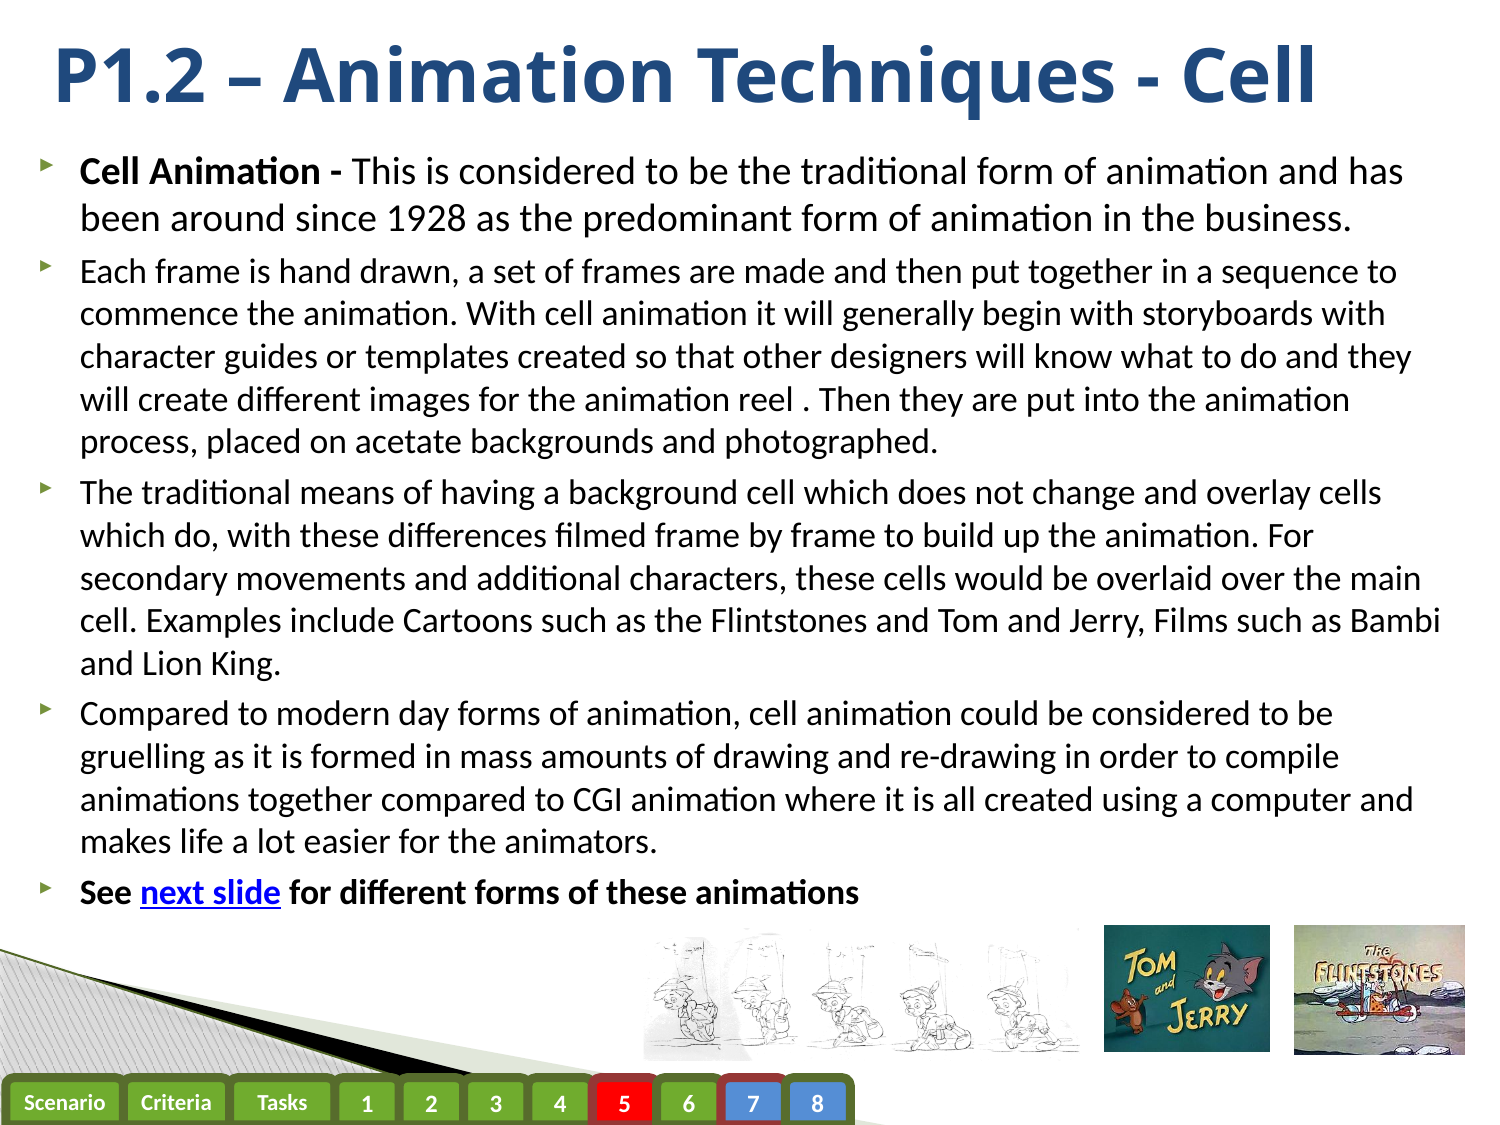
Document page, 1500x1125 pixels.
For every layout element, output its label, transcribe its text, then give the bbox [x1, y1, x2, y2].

list Cell Animation - This is considered to be the traditional form of animation and has been around since 1928 as the predominant form of animation in the business. Each frame is hand drawn, a set of frames are made and then put together in a sequence to commence the animation. With cell animation it will generally begin with storyboards with character guides or templates created so that other designers will know what to do and they will create different images for the animation reel . Then they are put into the animation process, placed on acetate backgrounds and photographed. The traditional means of having a background cell which does not change and overlay cells which do, with these differences filmed frame by frame to build up the animation. For secondary movements and additional characters, these cells would be overlaid over the main cell. Examples include Cartoons such as the Flintstones and Tom and Jerry, Films such as Bambi and Lion King. Compared to modern day forms of animation, cell animation could be considered to be gruelling as it is formed in mass amounts of drawing and re-drawing in order to compile animations together compared to CGI animation where it is all created using a computer and makes life a lot easier for the animators. See next slide for different forms of these animations [23, 137, 1471, 929]
text_box P1.2 – Animation Techniques - Cell [37, 19, 1471, 126]
picture [1104, 925, 1270, 1053]
picture [1293, 925, 1466, 1055]
picture [643, 928, 1081, 1062]
